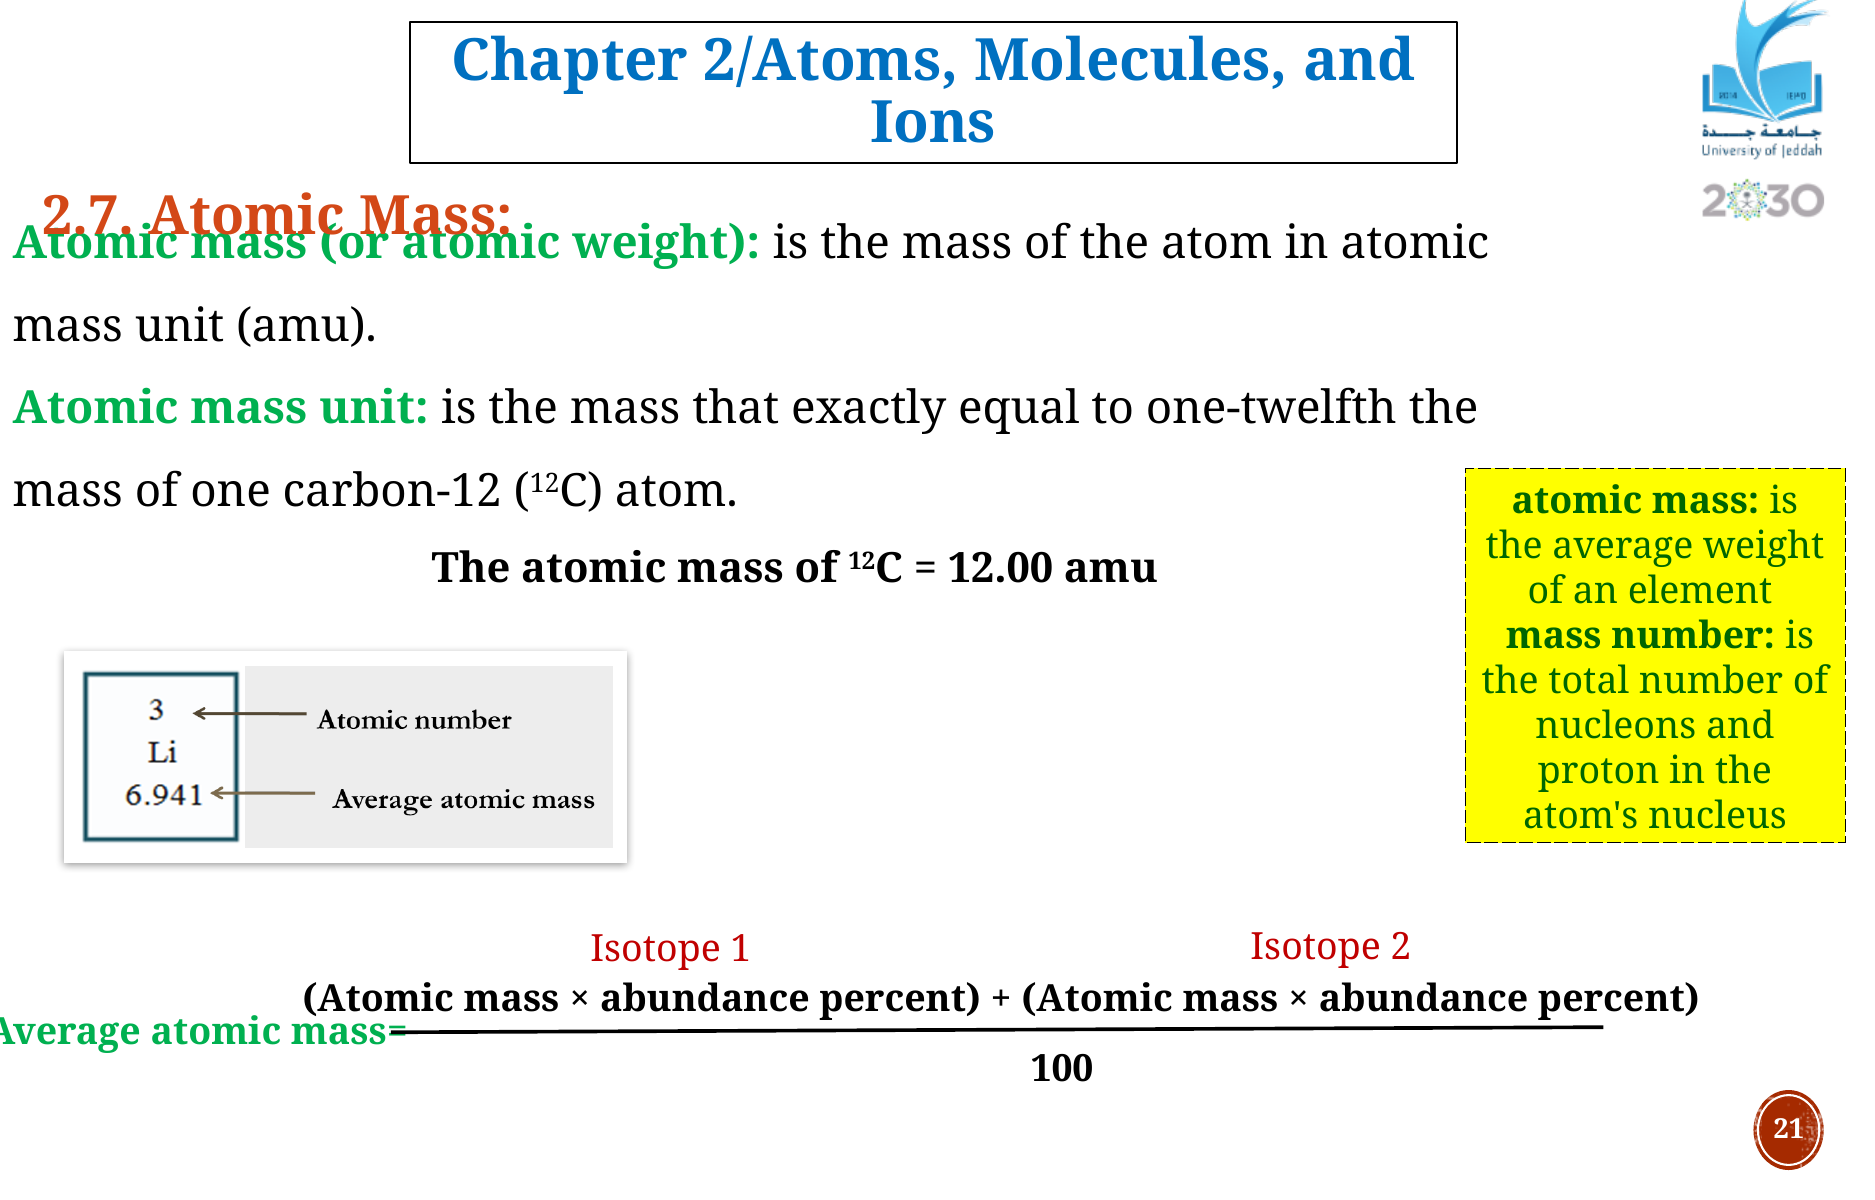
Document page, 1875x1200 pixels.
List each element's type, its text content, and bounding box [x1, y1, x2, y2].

text_box Chapter 2/Atoms, Molecules, and Ions [409, 21, 1458, 164]
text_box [0, 914, 1634, 1099]
picture [78, 666, 613, 848]
text_box atomic mass: is the average weight of an element mass number: is the total number of nucleons and proton in the atom's nucleus [1465, 468, 1846, 843]
text_box 2.7. Atomic Mass: [26, 173, 1150, 254]
text_box Atomic mass (or atomic weight): is the mass of the atom in atomic mass unit (amu). Atomic mass unit: is the mass that exactly equal to one-twelfth the mass of one carbon-12 (12C) atom. The atomic mass of 12C = 12.00 amu [0, 178, 1592, 598]
slide_number 21 [1739, 1097, 1838, 1162]
picture [1681, 0, 1846, 227]
